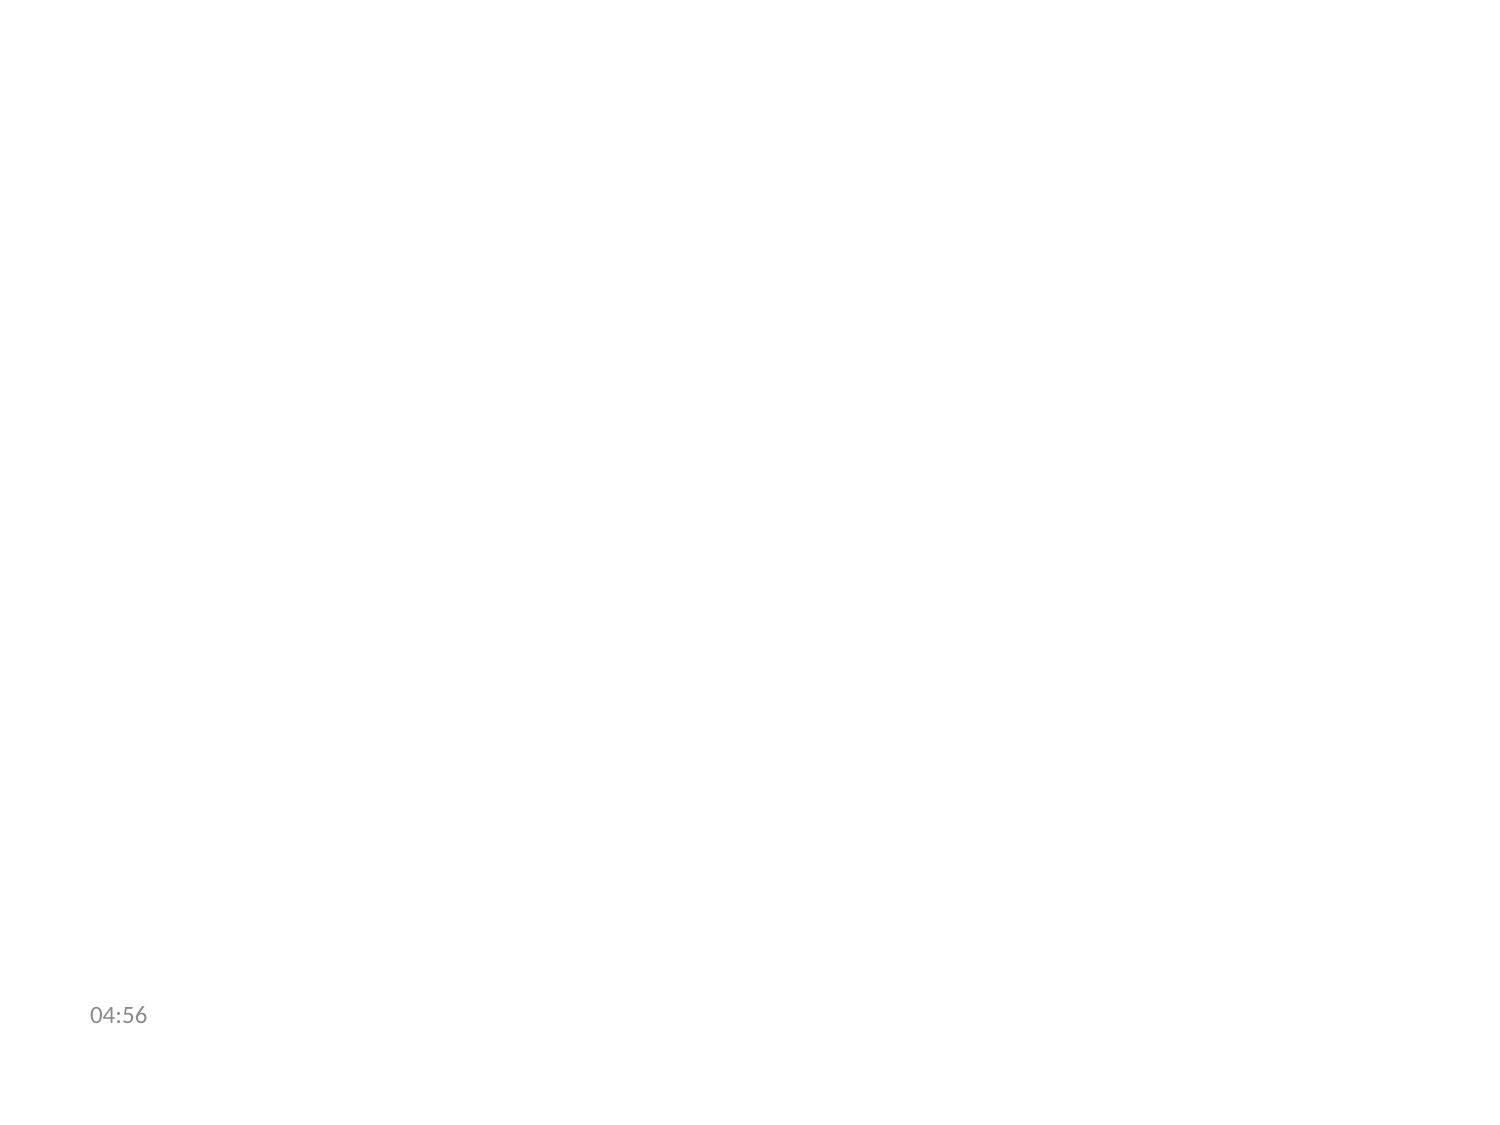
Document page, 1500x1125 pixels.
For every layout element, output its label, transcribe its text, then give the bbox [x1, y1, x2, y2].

text_box 15:35 [75, 983, 425, 1044]
